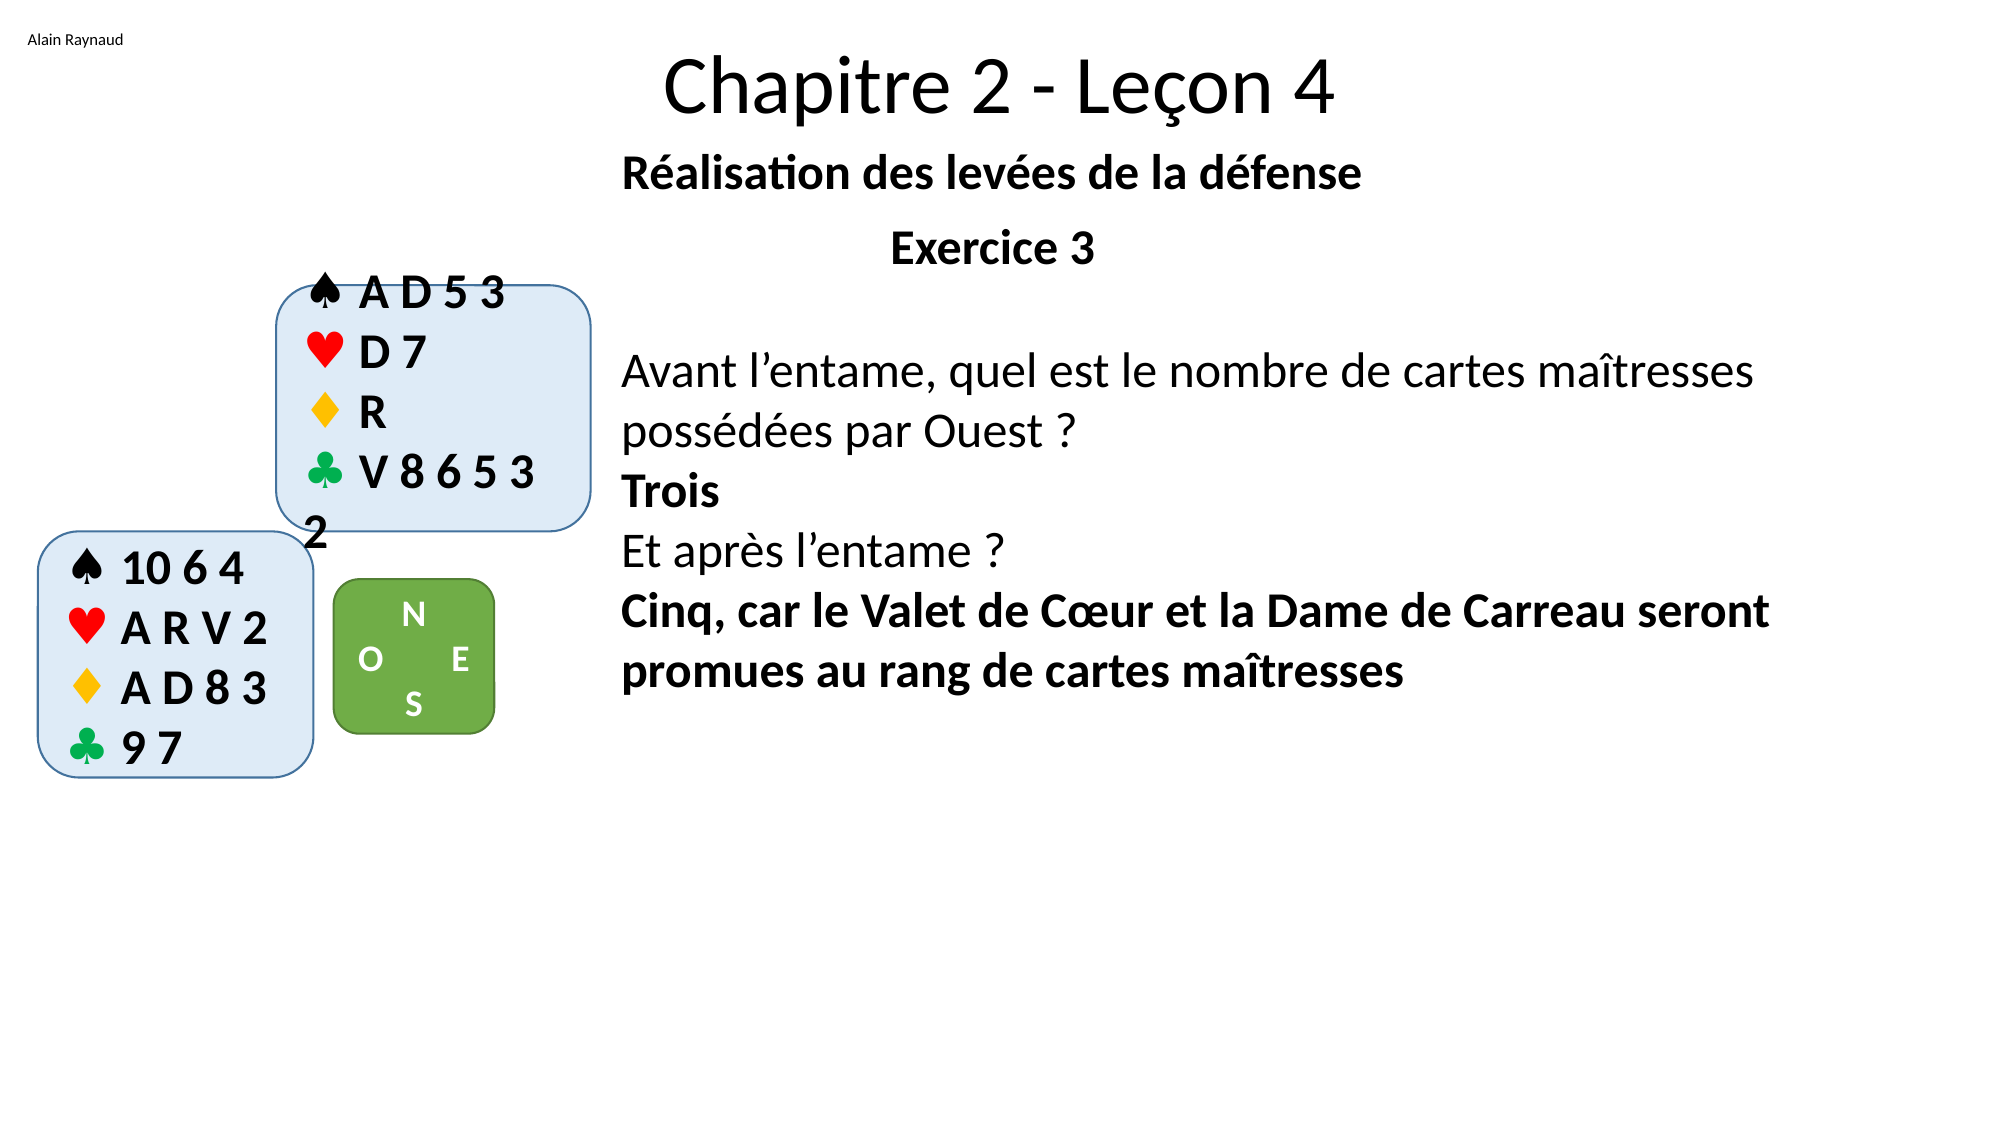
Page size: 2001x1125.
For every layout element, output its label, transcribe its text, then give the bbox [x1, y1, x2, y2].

text_box Alain Raynaud [12, 21, 147, 57]
text_box N O E S [332, 578, 496, 735]
text_box ♠ 10 6 4 ♥ A R V 2 ♦ A D 8 3 ♣ 9 7 [36, 530, 315, 779]
text_box ♠ A D 5 3 ♥ D 7 ♦ R ♣ V 8 6 5 3 2 [275, 284, 592, 533]
title Chapitre 2 - Leçon 4 [249, 38, 1750, 139]
text_box Avant l’entame, quel est le nombre de cartes maîtresses possédées par Ouest ? Trois Et après l’entame ? Cinq, car le Valet de Cœur et la Dame de Carreau seront promues au rang de cartes maîtresses [606, 329, 1948, 705]
subtitle Réalisation des levées de la défense Exercice 3 [37, 139, 1948, 1088]
